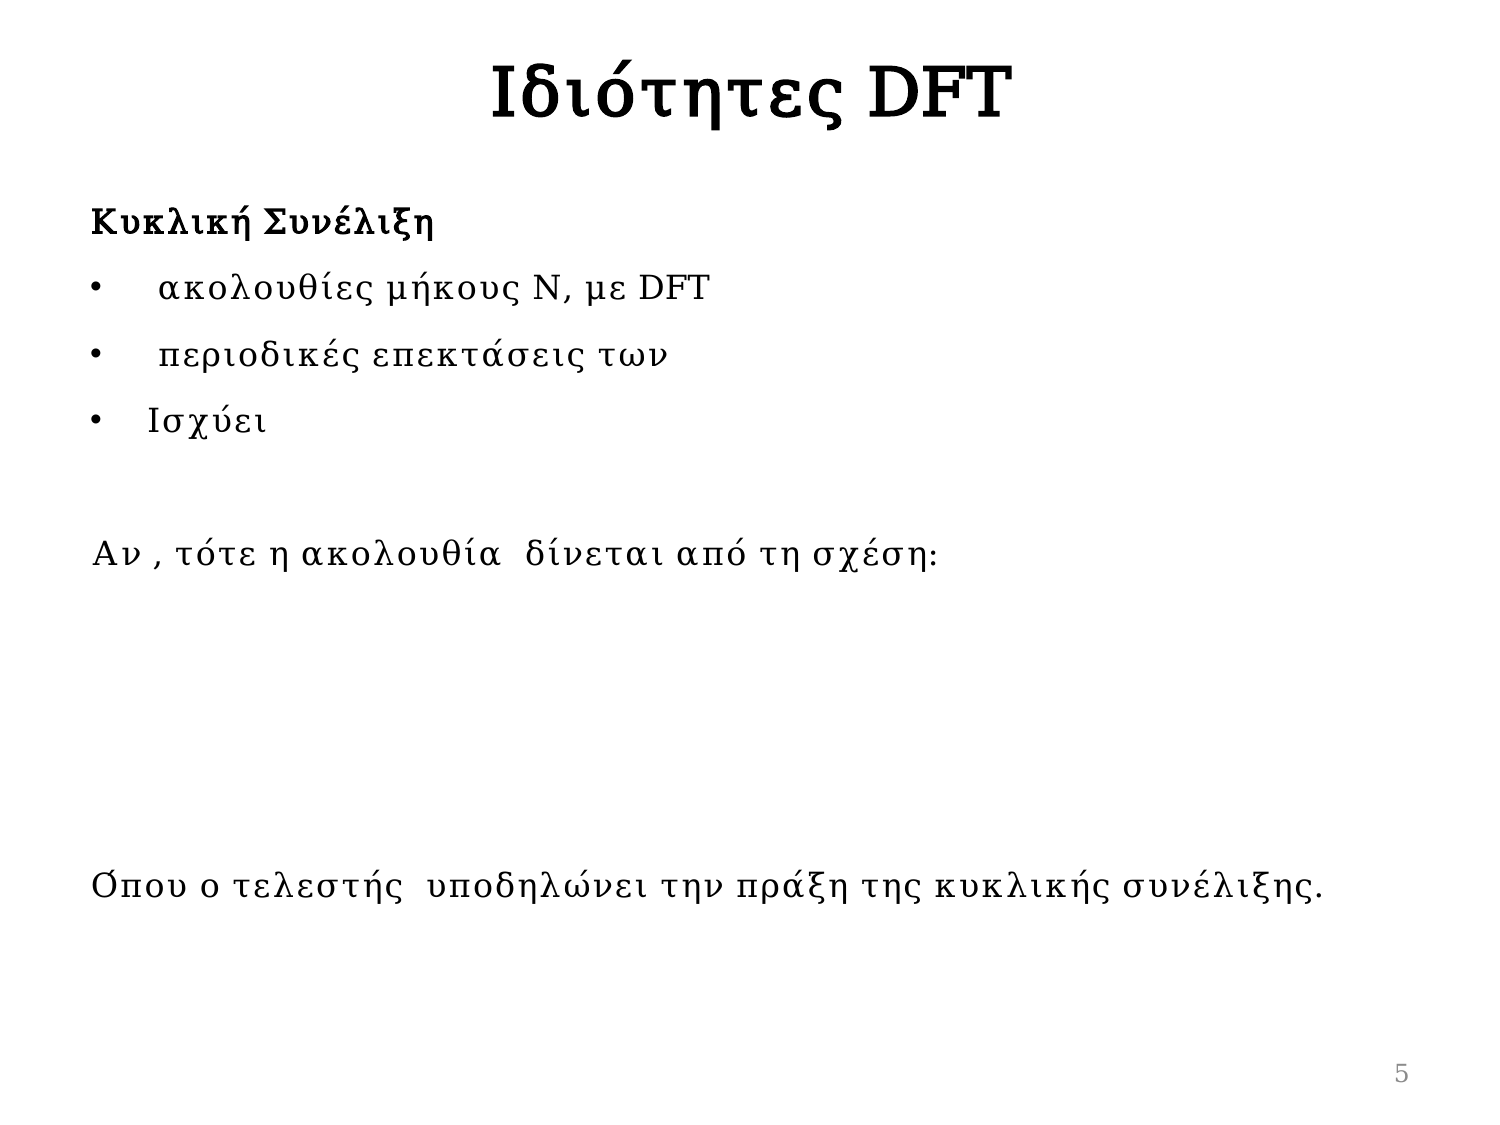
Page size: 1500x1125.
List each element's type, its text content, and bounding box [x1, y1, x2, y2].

title Ιδιότητες DFT [75, 19, 1425, 159]
slide_number 5 [1222, 1042, 1425, 1103]
